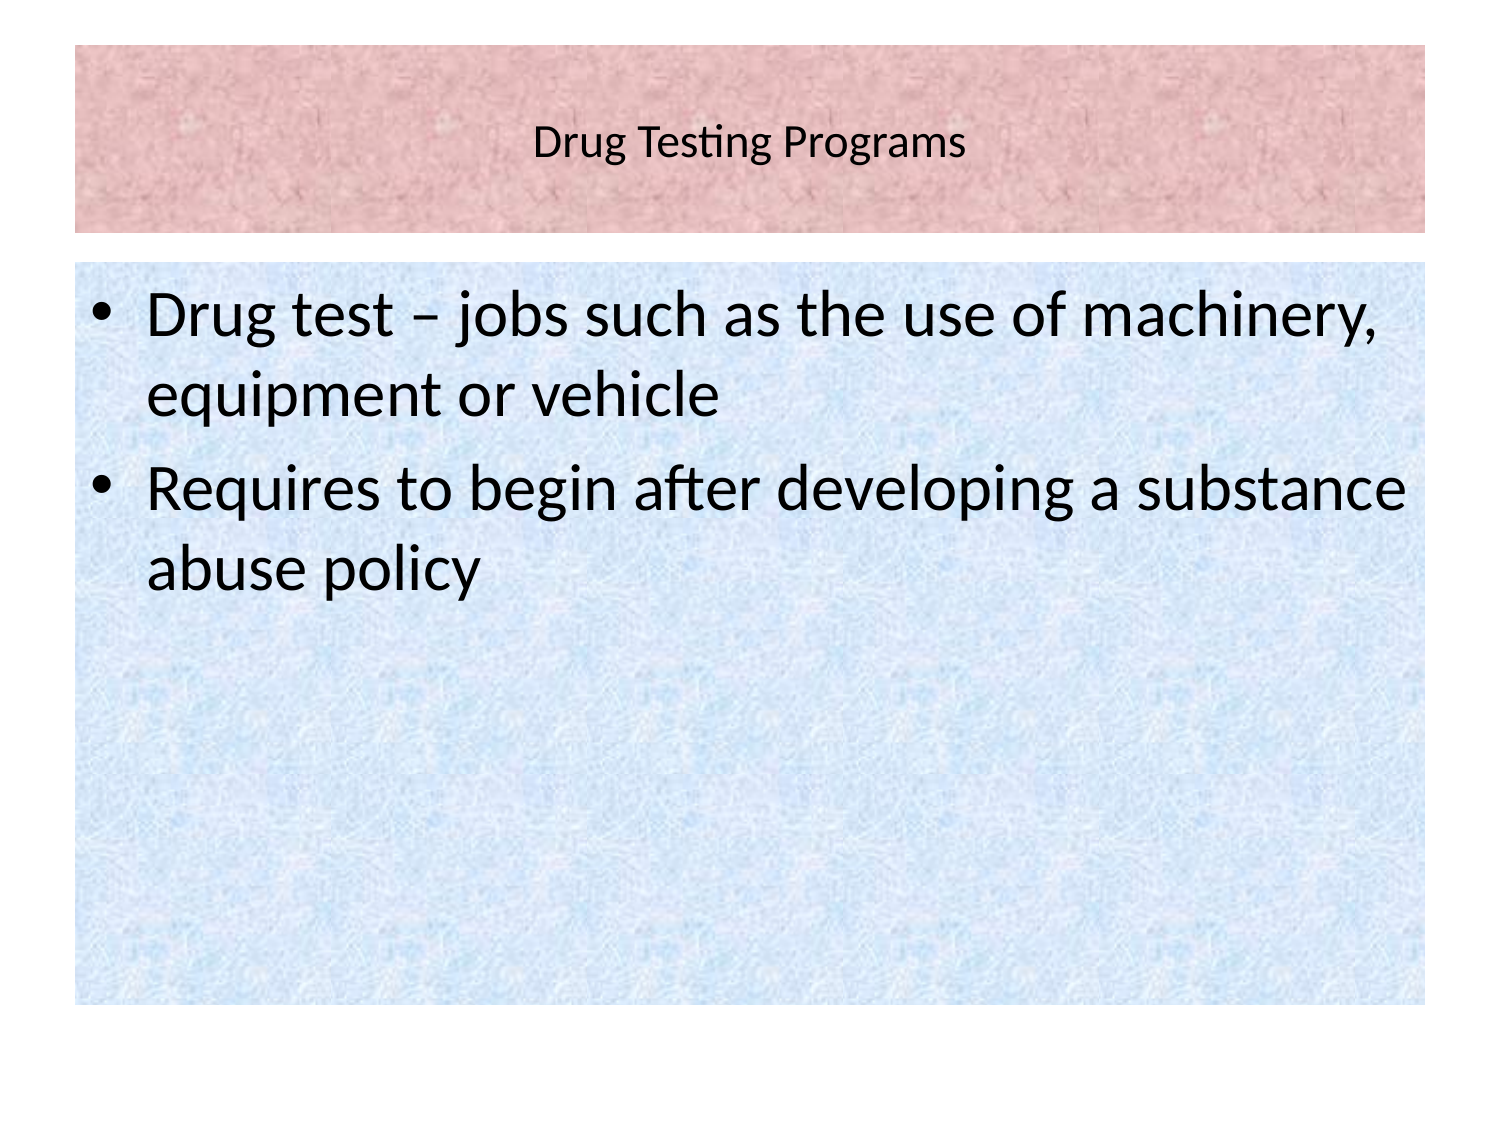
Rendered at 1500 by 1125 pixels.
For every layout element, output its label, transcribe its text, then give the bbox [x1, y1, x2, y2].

list Drug test – jobs such as the use of machinery, equipment or vehicle Requires to begin after developing a substance abuse policy [75, 262, 1425, 1005]
title Drug Testing Programs [75, 45, 1425, 233]
